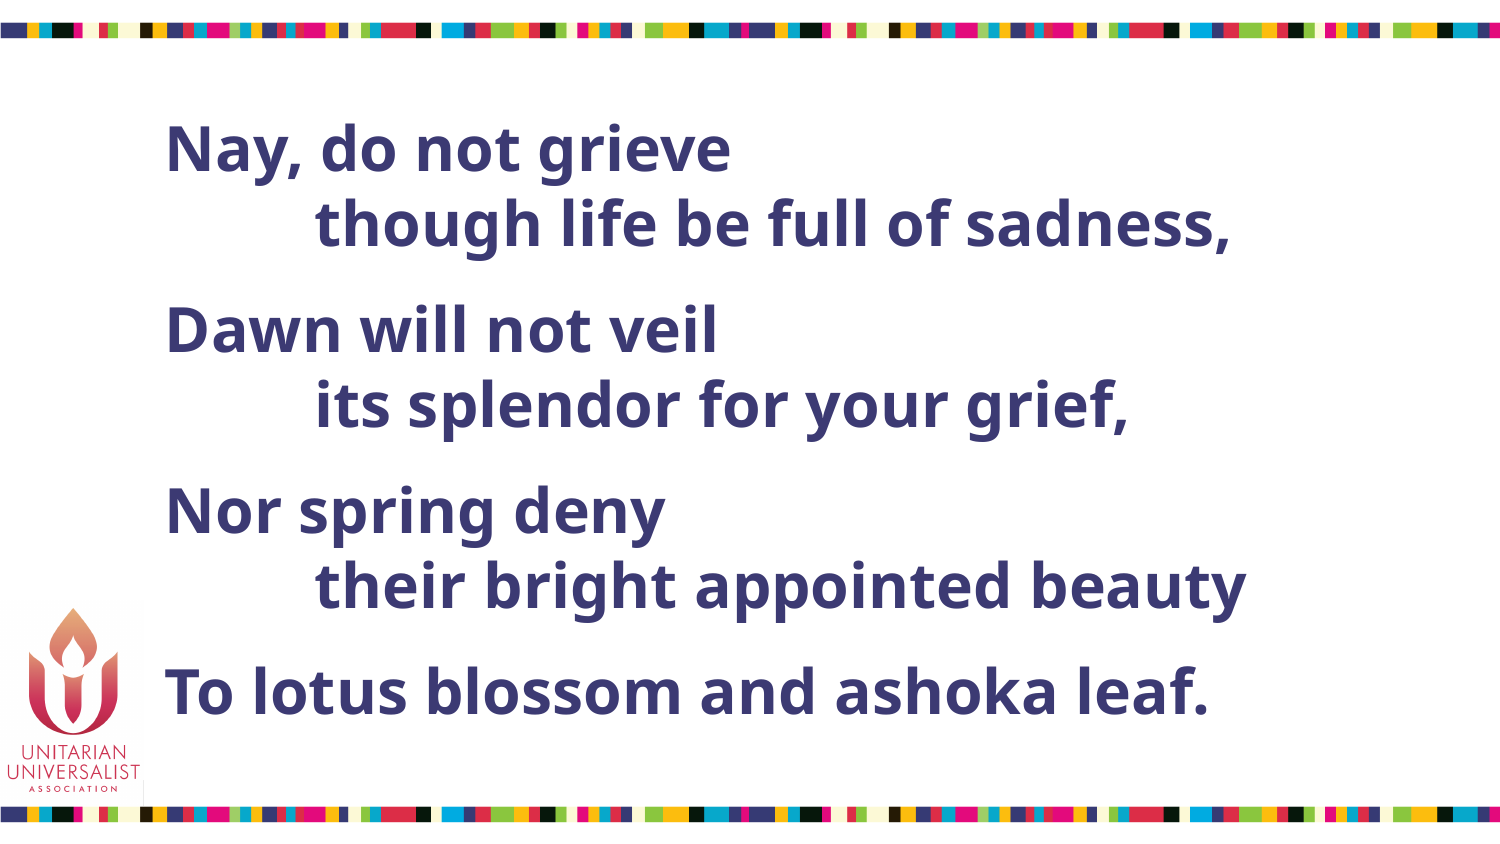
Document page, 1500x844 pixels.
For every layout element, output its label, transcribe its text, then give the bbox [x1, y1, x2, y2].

picture [0, 600, 1500, 824]
text_box Nay, do not grieve though life be full of sadness, Dawn will not veil its splendor for your grief, Nor spring deny their bright appointed beauty To lotus blossom and ashoka leaf. [149, 94, 1482, 743]
picture [0, 22, 1500, 40]
